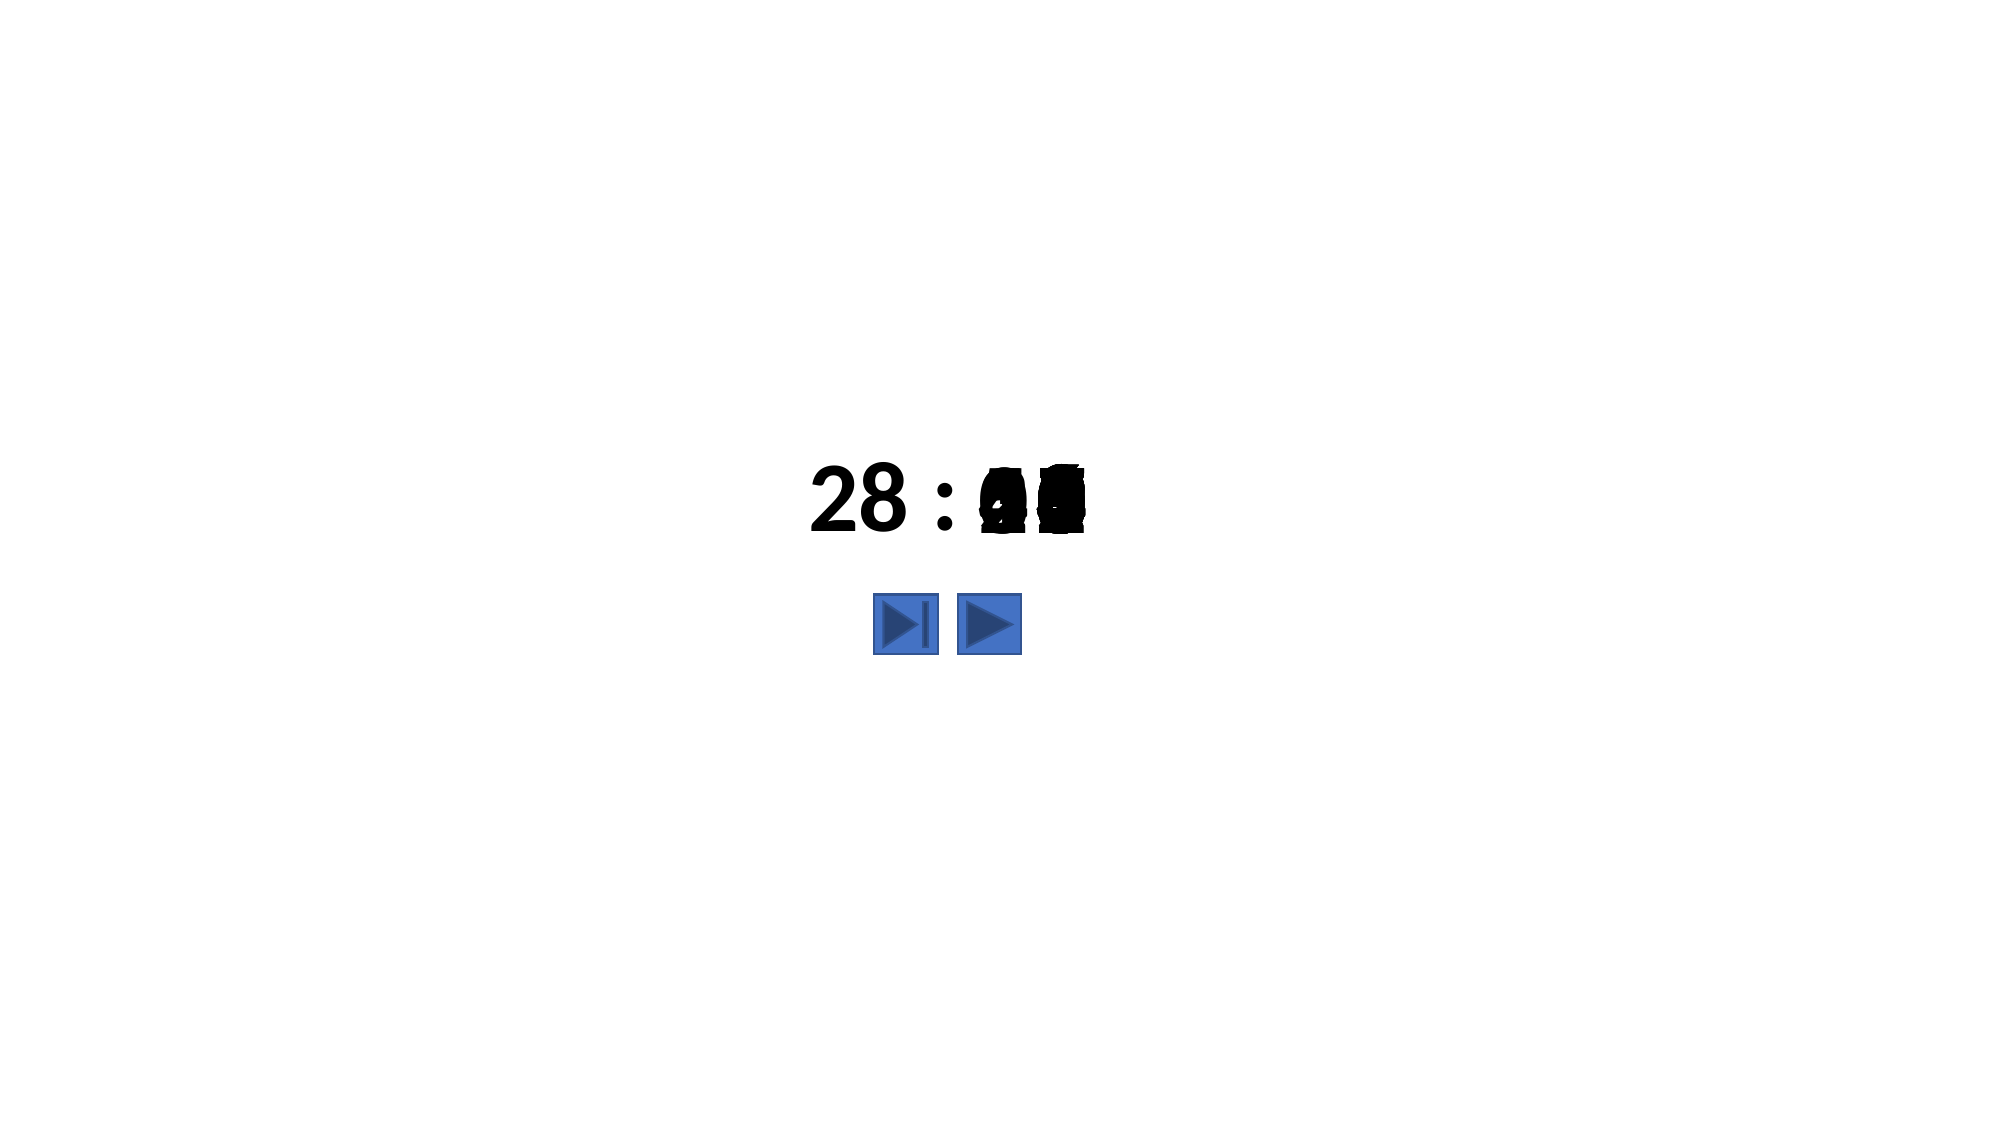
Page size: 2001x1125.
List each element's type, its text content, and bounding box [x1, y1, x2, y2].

slide_number 27 [784, 461, 925, 522]
